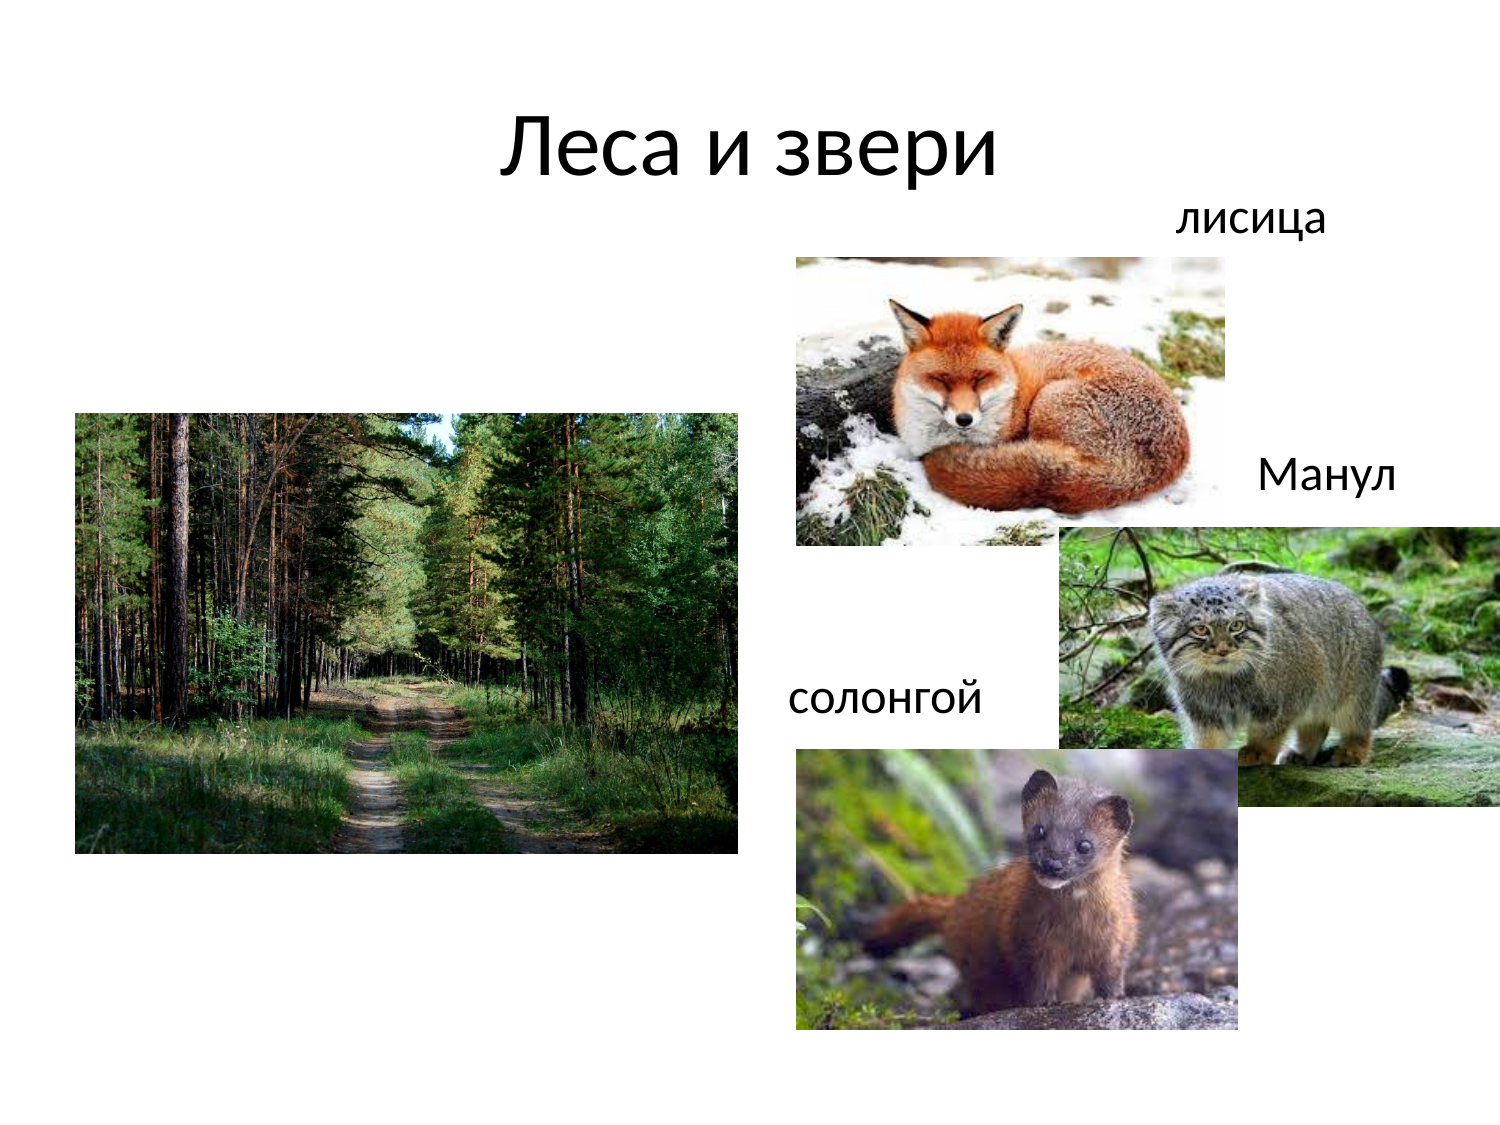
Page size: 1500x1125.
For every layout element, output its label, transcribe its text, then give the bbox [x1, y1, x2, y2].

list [74, 413, 738, 855]
title Леса и звери [75, 45, 1425, 233]
text_box солонгой [773, 656, 1032, 731]
text_box лисица [1161, 175, 1343, 251]
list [796, 257, 1226, 546]
text_box Манул [1242, 433, 1430, 509]
picture [796, 527, 1500, 1030]
